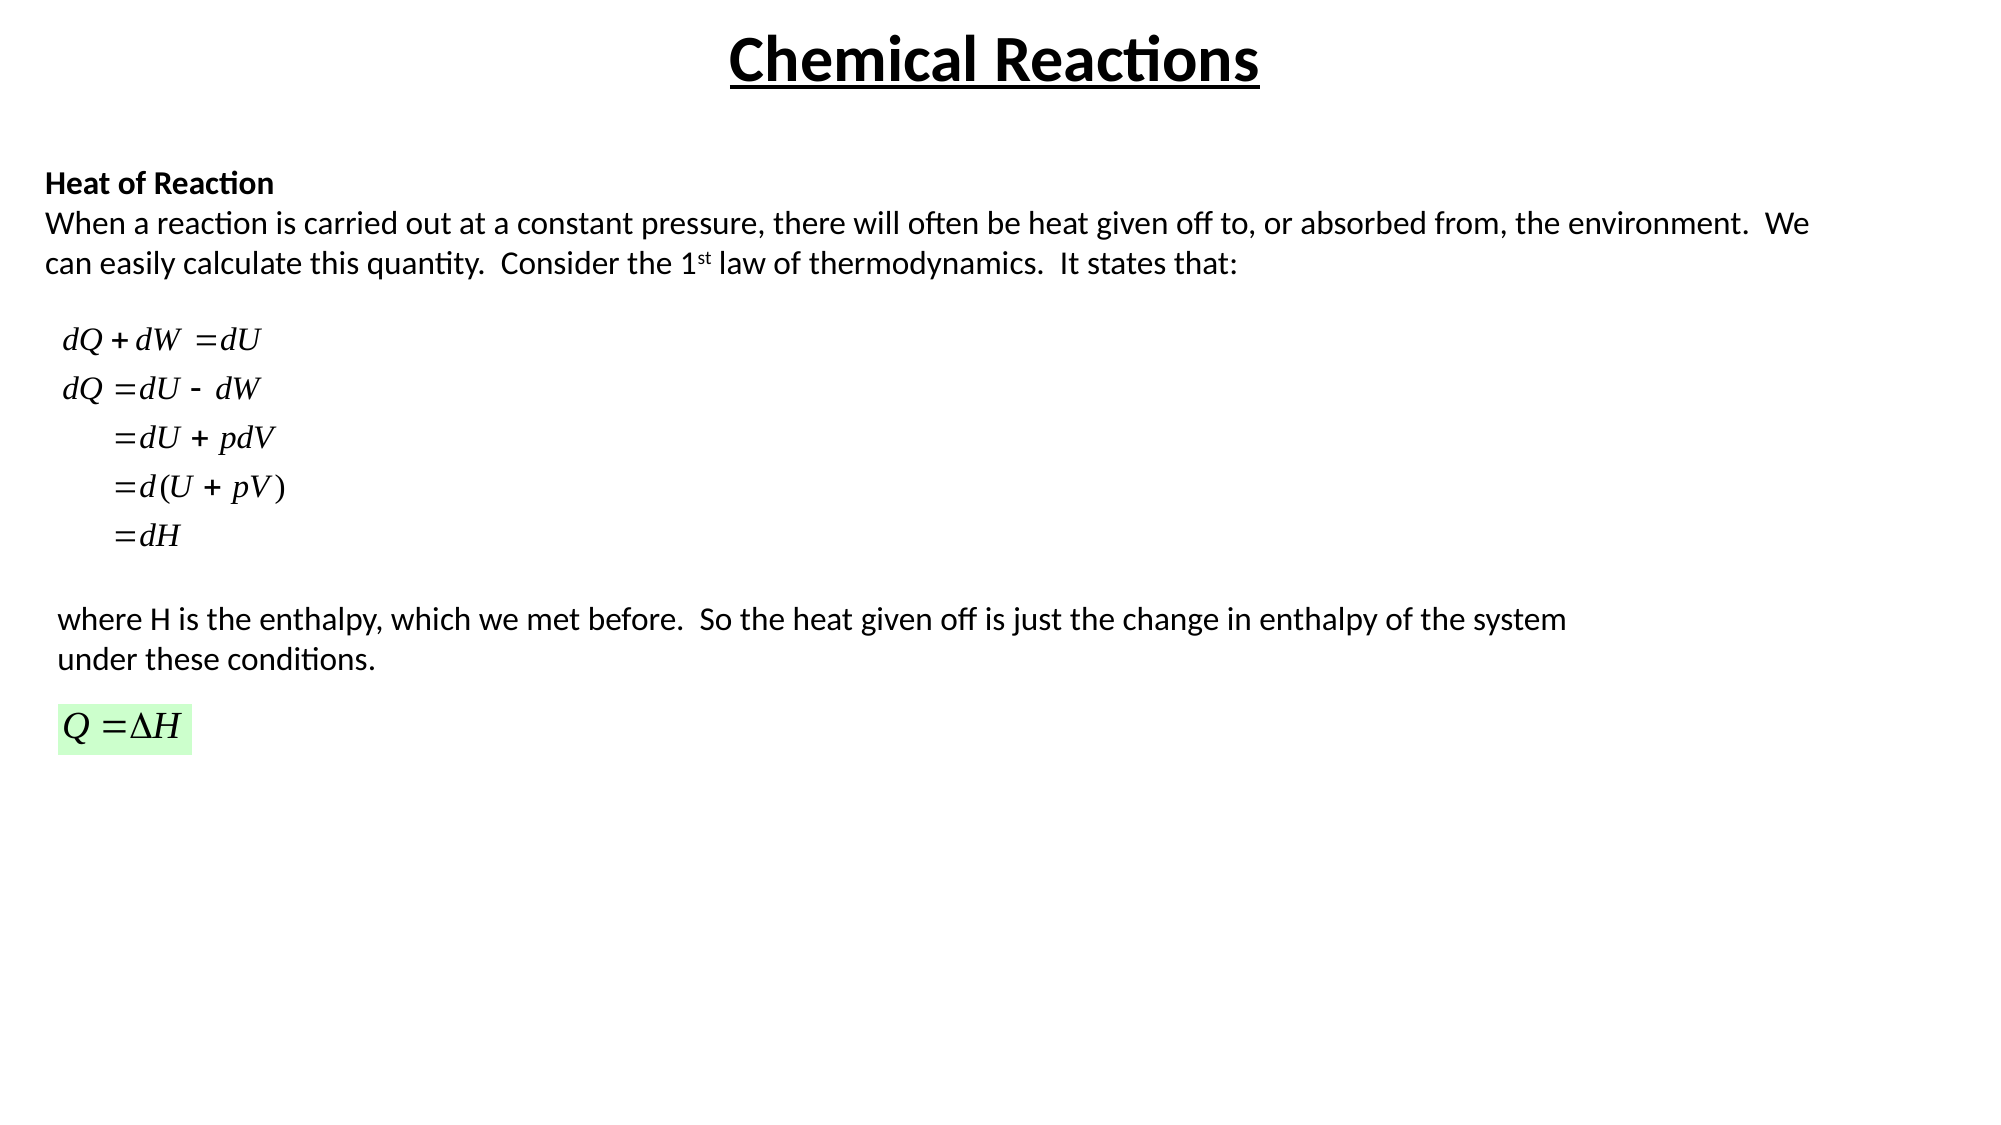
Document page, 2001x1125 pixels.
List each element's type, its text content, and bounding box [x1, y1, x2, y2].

text_box Chemical Reactions [514, 16, 1476, 103]
text_box Heat of Reaction When a reaction is carried out at a constant pressure, there will often be heat given off to, or absorbed from, the environment. We can easily calculate this quantity. Consider the 1st law of thermodynamics. It states that: [30, 153, 1830, 289]
text_box where H is the enthalpy, which we met before. So the heat given off is just the change in enthalpy of the system under these conditions. [42, 589, 1624, 685]
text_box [57, 319, 294, 561]
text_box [57, 703, 193, 755]
